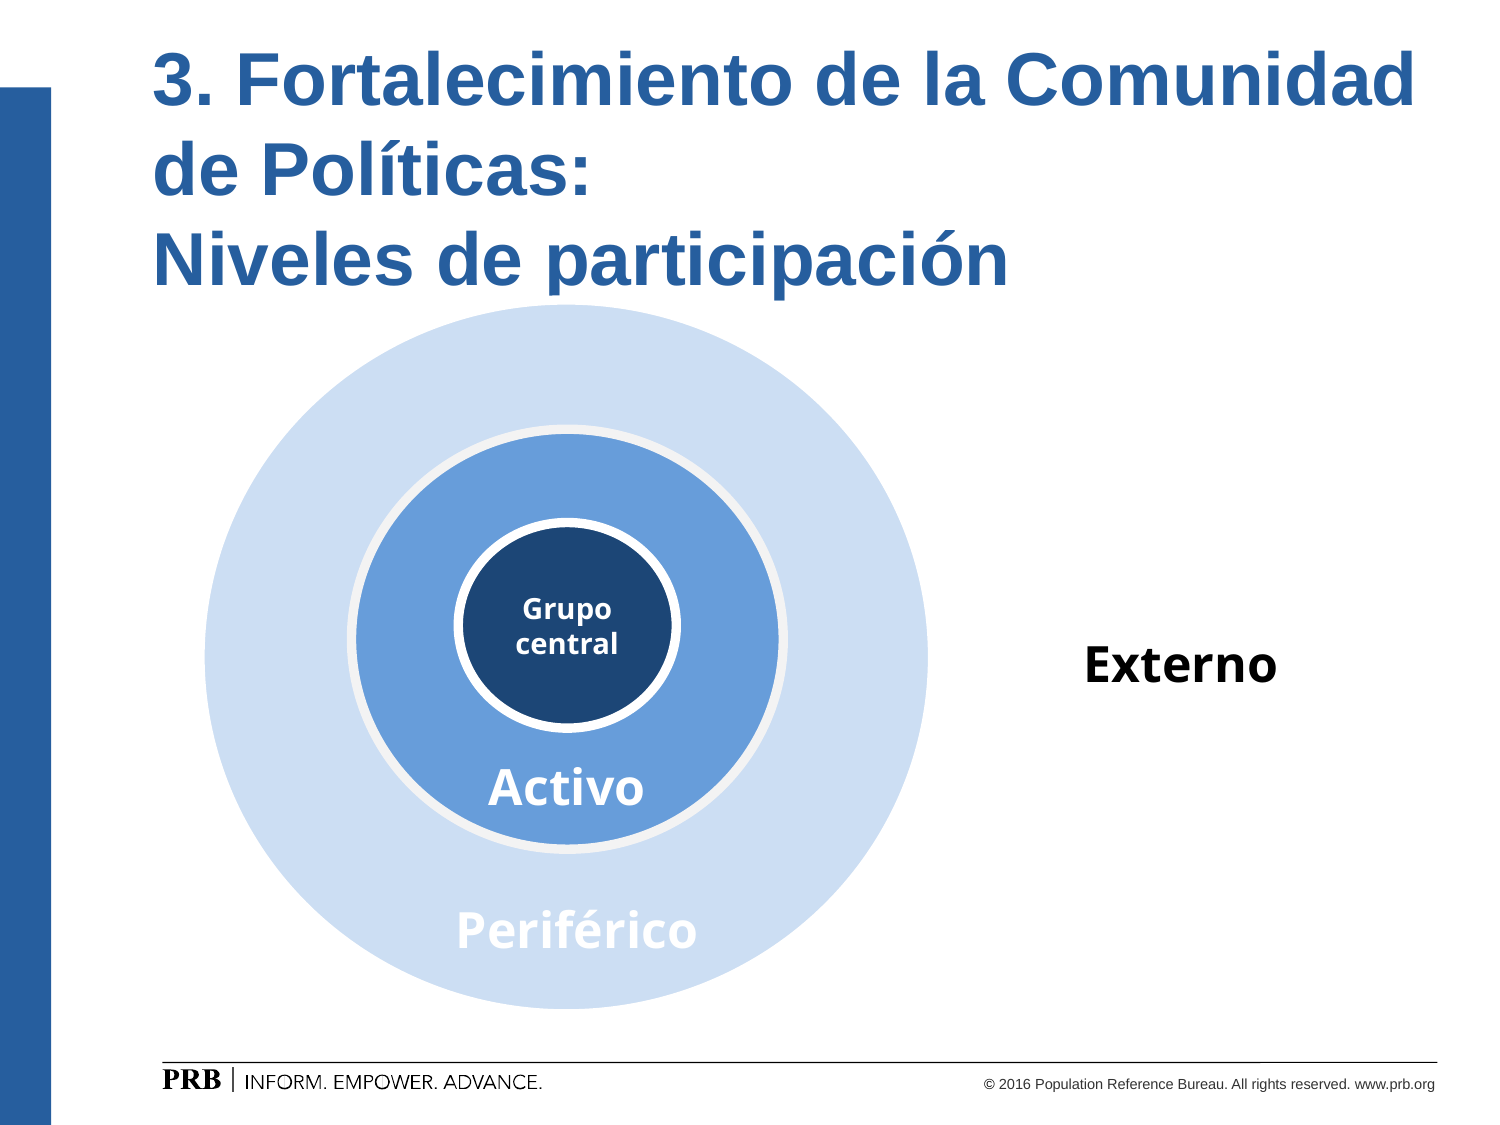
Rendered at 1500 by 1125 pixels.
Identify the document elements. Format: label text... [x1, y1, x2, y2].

text_box Externo [987, 625, 1375, 701]
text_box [199, 299, 933, 1015]
title 3. Fortalecimiento de la Comunidad de Políticas: Niveles de participación [138, 22, 1500, 236]
